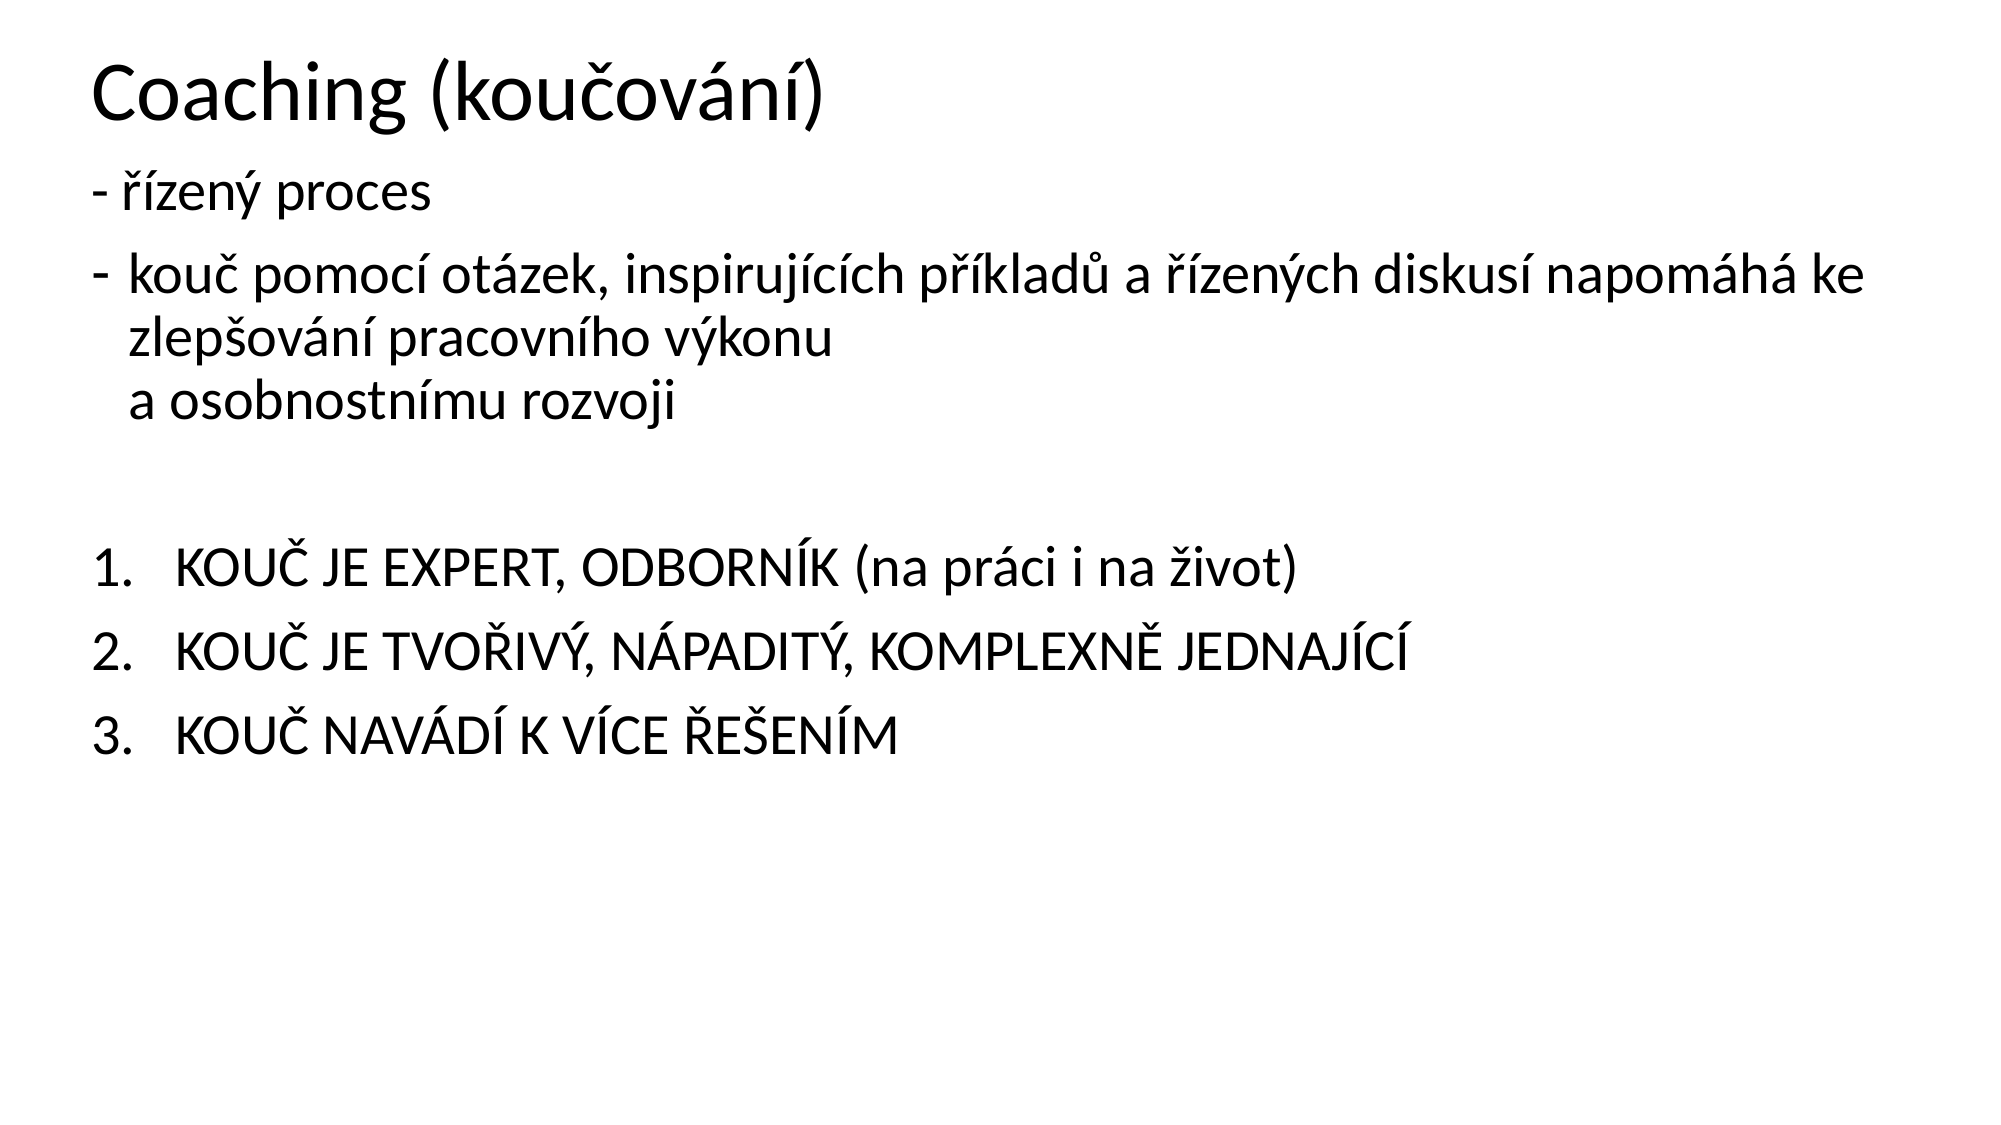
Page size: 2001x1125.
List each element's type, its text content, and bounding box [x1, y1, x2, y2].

list Coaching (koučování) - řízený proces kouč pomocí otázek, inspirujících příkladů a řízených diskusí napomáhá ke zlepšování pracovního výkonu a osobnostnímu rozvoji KOUČ JE EXPERT, ODBORNÍK (na práci i na život) KOUČ JE TVOŘIVÝ, NÁPADITÝ, KOMPLEXNĚ JEDNAJÍCÍ KOUČ NAVÁDÍ K VÍCE ŘEŠENÍM [76, 39, 1893, 1125]
